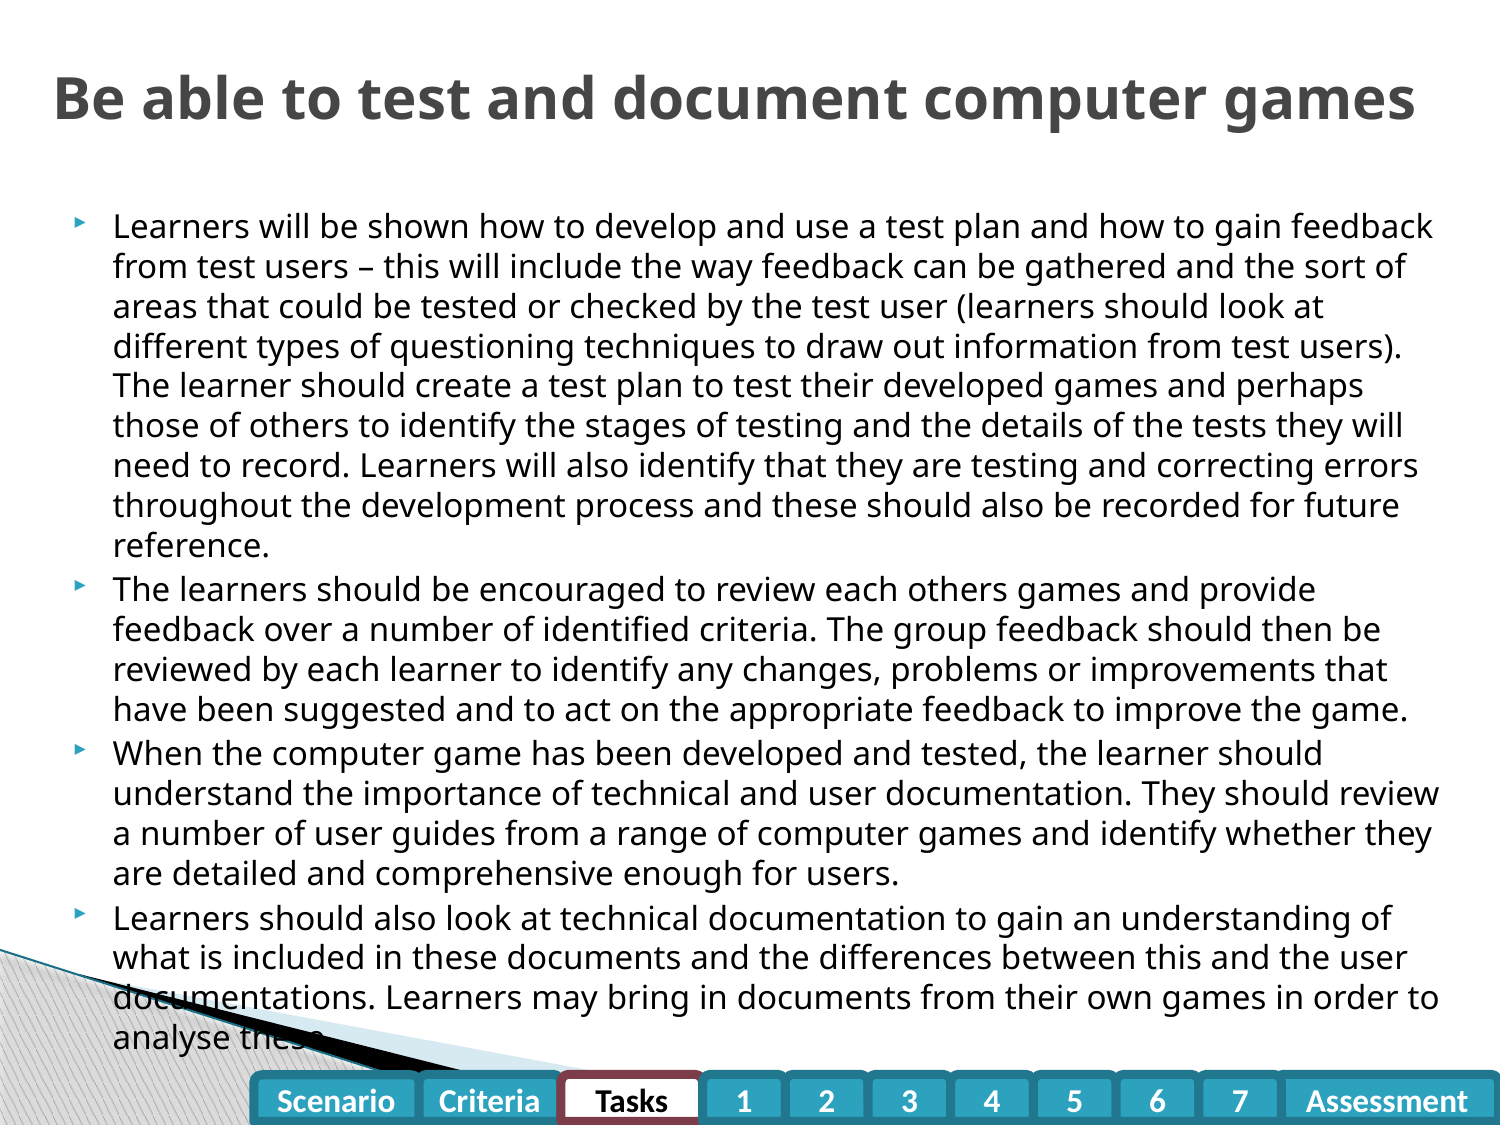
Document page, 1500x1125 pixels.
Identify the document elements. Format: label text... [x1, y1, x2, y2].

text_box 4 [946, 1069, 1033, 1125]
text_box 3 [863, 1069, 950, 1125]
text_box Criteria [414, 1069, 560, 1125]
text_box Assessment [1279, 1069, 1500, 1125]
text_box 5 [1028, 1069, 1116, 1125]
title Be able to test and document computer games [37, 19, 1471, 173]
list Learners will be shown how to develop and use a test plan and how to gain feedback from test users – this will include the way feedback can be gathered and the sort of areas that could be tested or checked by the test user (learners should look at different types of questioning techniques to draw out information from test users). The learner should create a test plan to test their developed games and perhaps those of others to identify the stages of testing and the details of the tests they will need to record. Learners will also identify that they are testing and correcting errors throughout the development process and these should also be recorded for future reference. The learners should be encouraged to review each others games and provide feedback over a number of identified criteria. The group feedback should then be reviewed by each learner to identify any changes, problems or improvements that have been suggested and to act on the appropriate feedback to improve the game. When the computer game has been developed and tested, the learner should understand the importance of technical and user documentation. They should review a number of user guides from a range of computer games and identify whether they are detailed and comprehensive enough for users. Learners should also look at technical documentation to gain an understanding of what is included in these documents and the differences between this and the user documentations. Learners may bring in documents from their own games in order to analyse these. [41, 198, 1471, 1083]
text_box 1 [698, 1069, 785, 1125]
text_box 7 [1194, 1069, 1287, 1125]
text_box 2 [780, 1069, 868, 1125]
text_box Tasks [556, 1069, 702, 1125]
text_box 6 [1111, 1069, 1198, 1125]
text_box Scenario [249, 1070, 419, 1125]
